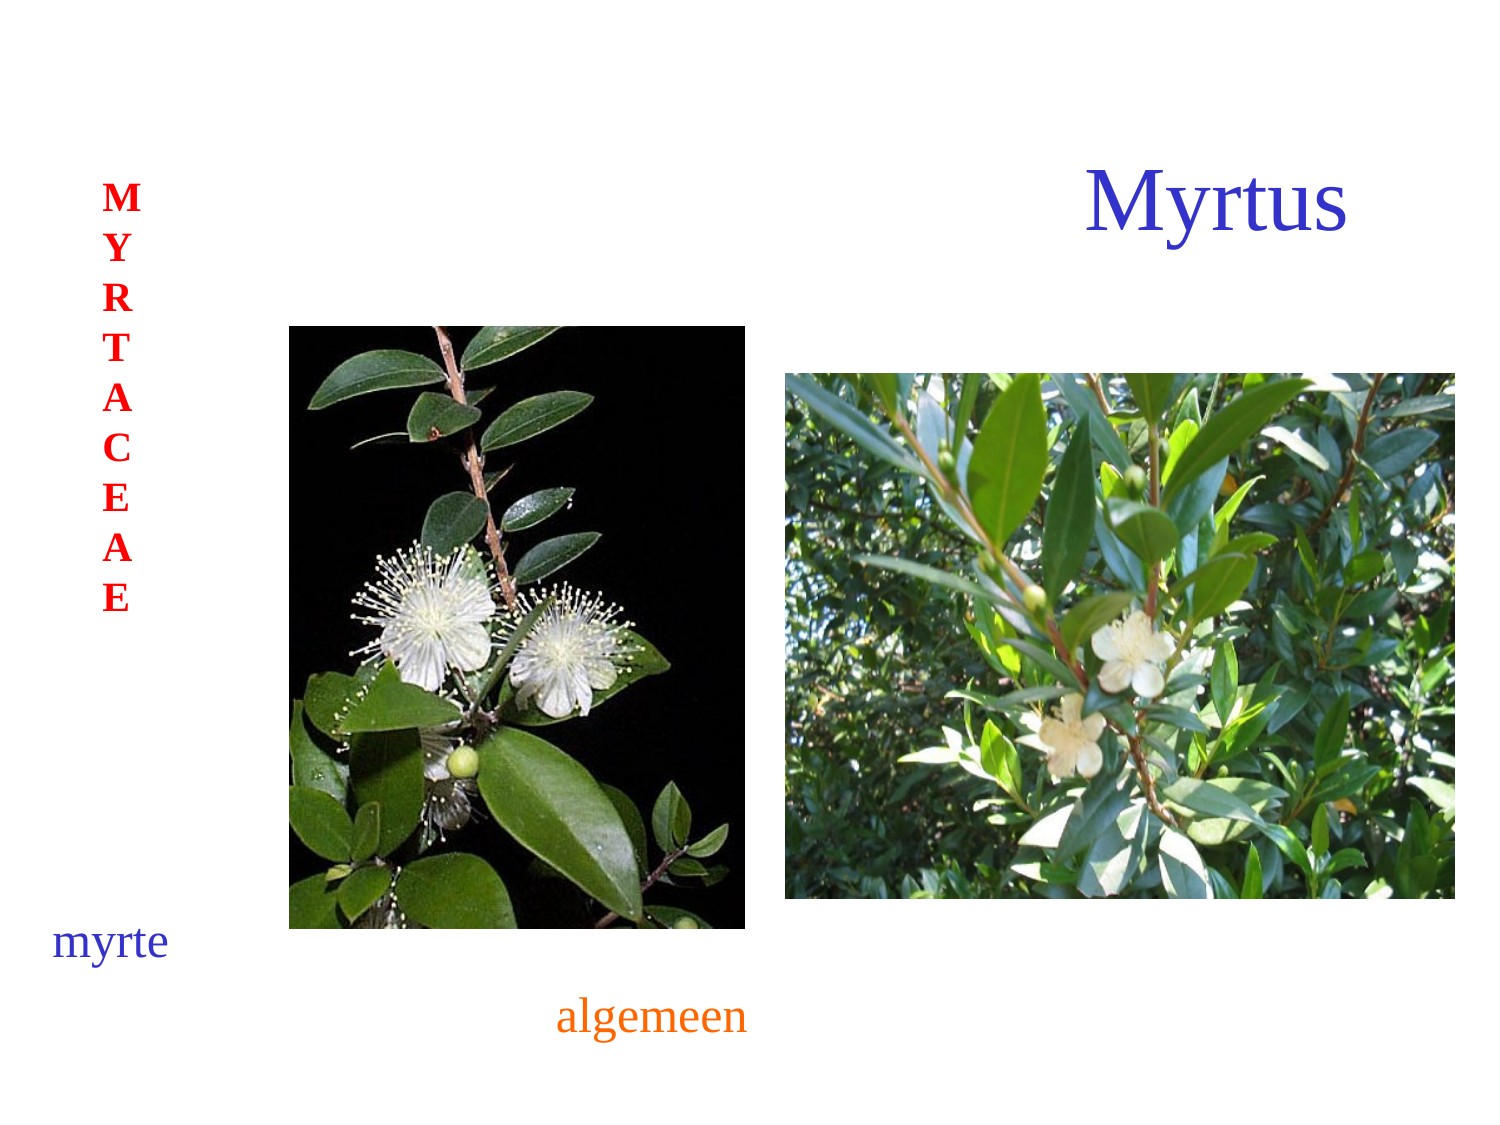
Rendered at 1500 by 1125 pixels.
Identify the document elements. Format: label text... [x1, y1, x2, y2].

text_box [785, 373, 1455, 900]
title Myrtus [112, 99, 1388, 288]
text_box MYRTACEAE [87, 162, 150, 628]
text_box myrte [37, 899, 1100, 975]
text_box algemeen [50, 975, 763, 1050]
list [288, 325, 745, 930]
